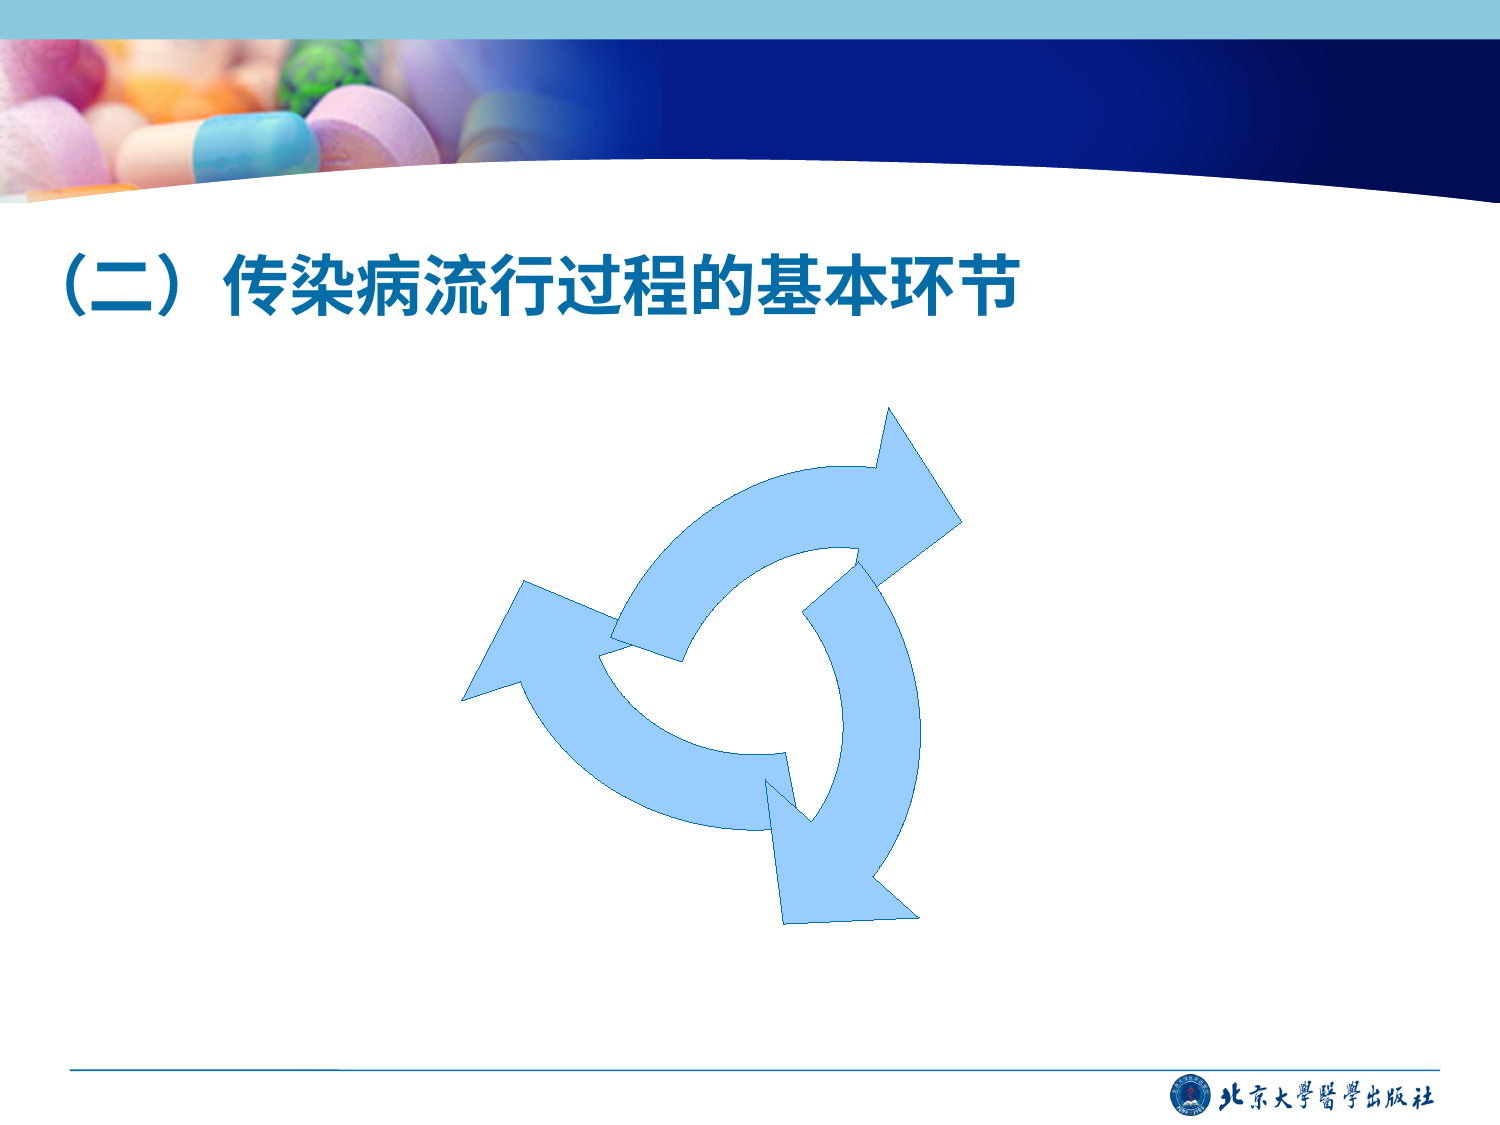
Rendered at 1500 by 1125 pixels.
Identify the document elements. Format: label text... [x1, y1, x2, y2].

picture [0, 40, 1500, 203]
text_box （二）传染病流行过程的基本环节 [7, 196, 1166, 332]
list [49, 326, 1463, 1026]
picture [1170, 1074, 1436, 1118]
